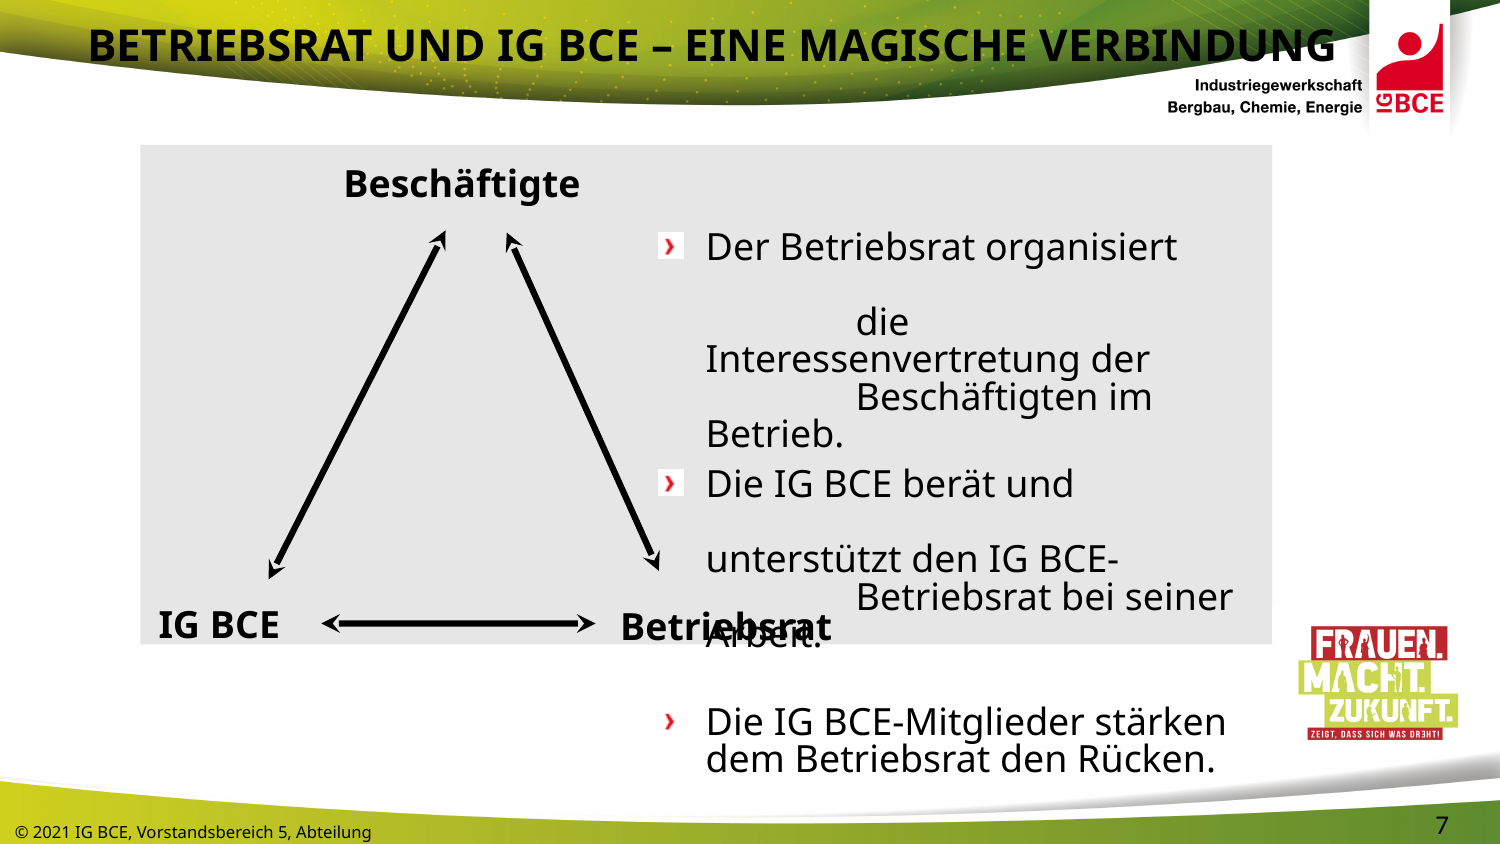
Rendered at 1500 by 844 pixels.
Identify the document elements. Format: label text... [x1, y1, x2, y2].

text_box IG BCE [158, 601, 281, 647]
text_box [583, 617, 596, 630]
text_box [434, 230, 446, 245]
text_box [321, 617, 334, 630]
slide_number 7 [1114, 801, 1465, 844]
text_box [140, 144, 1273, 645]
text_box Der Betriebsrat organisiert die Interessenvertretung der Beschäftigten im Betrieb. Die IG BCE berät und unterstützt den IG BCE- Betriebsrat bei seiner Arbeit. Die IG BCE-Mitglieder stärken dem Betriebsrat den Rücken. [658, 230, 1287, 781]
text_box [648, 559, 658, 571]
text_box Betriebsrat [620, 603, 658, 649]
text_box Betriebsrat und IG BCE – eine magische Verbindung [72, 15, 1205, 66]
text_box [268, 565, 280, 580]
picture [0, 0, 1500, 844]
text_box [506, 232, 518, 247]
text_box Beschäftigte [343, 160, 581, 206]
